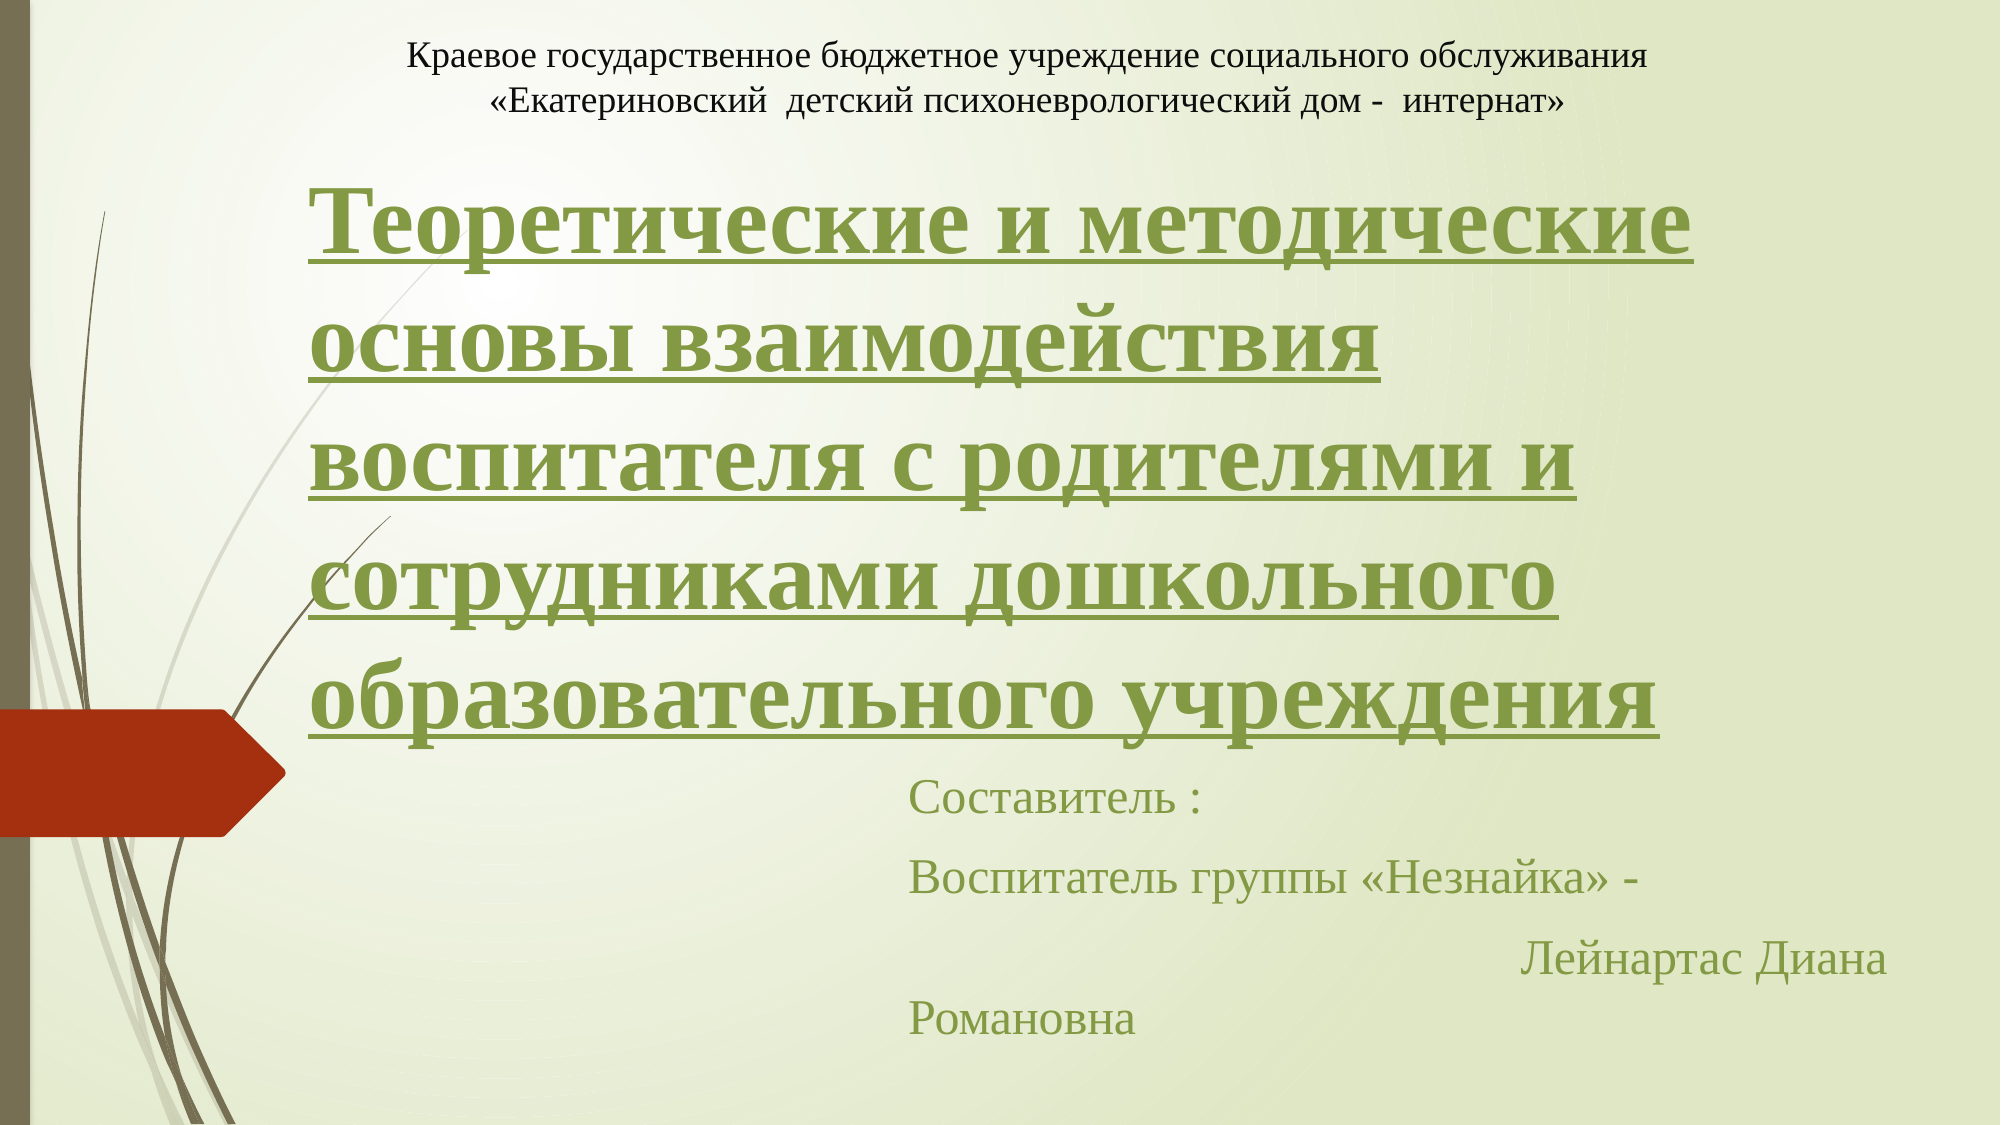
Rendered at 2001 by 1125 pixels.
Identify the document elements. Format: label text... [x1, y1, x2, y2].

text_box Краевое государственное бюджетное учреждение социального обслуживания «Екатериновский детский психоневрологический дом - интернат» [368, 22, 1687, 173]
subtitle Составитель : Воспитатель группы «Незнайка» - Лейнартас Диана Романовна [893, 755, 1944, 1075]
title Теоретические и методические основы взаимодействия воспитателя с родителями и сотрудниками дошкольного образовательного учреждения [293, 140, 1944, 756]
